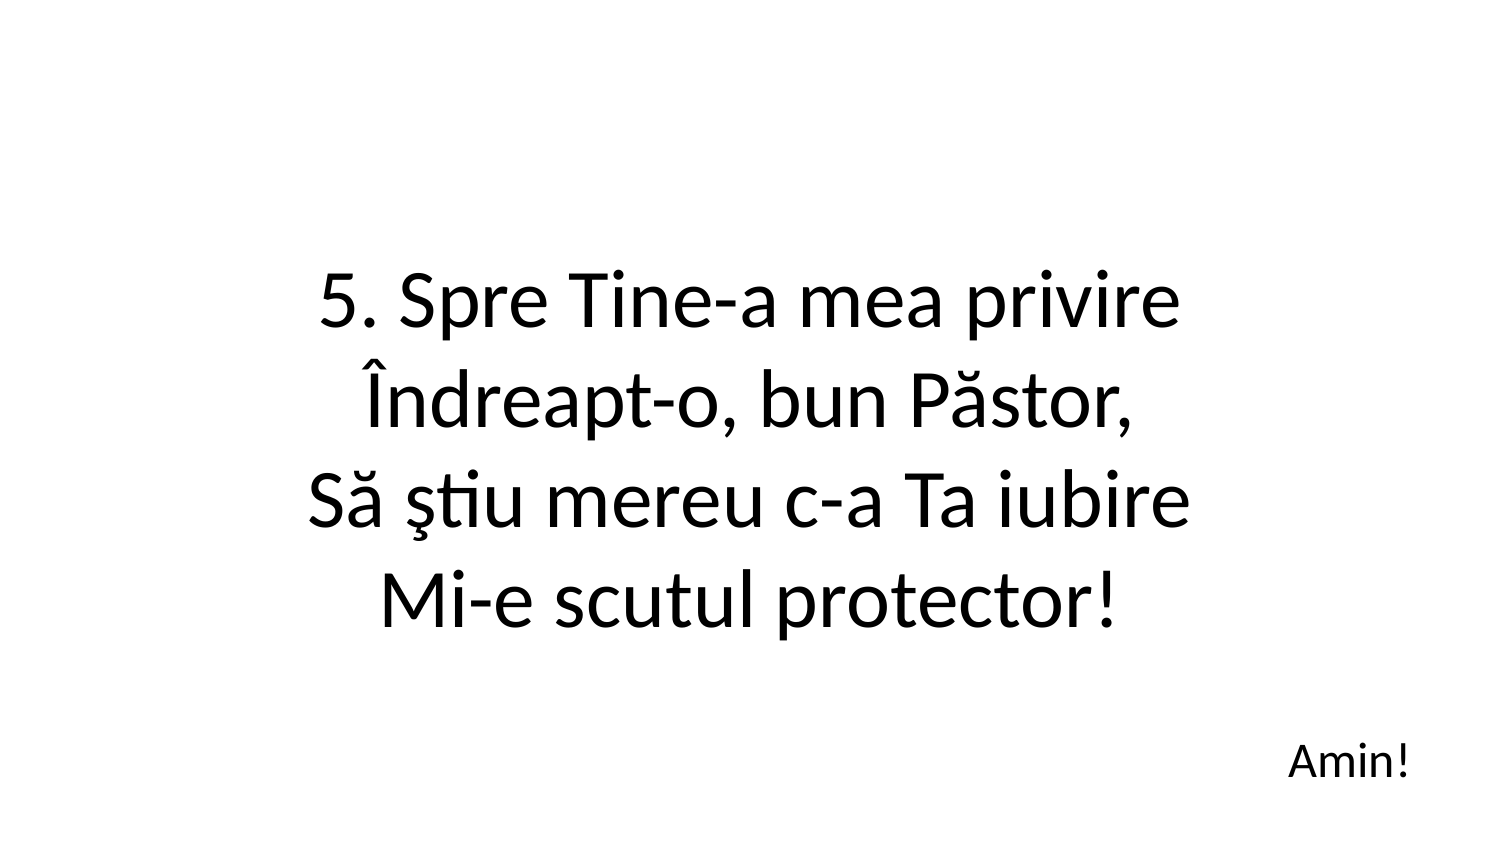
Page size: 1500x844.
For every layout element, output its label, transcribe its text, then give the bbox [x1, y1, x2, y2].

text_box Amin! [1273, 674, 1427, 795]
text_box 5. Spre Tine-a mea privire Îndreapt-o, bun Păstor, Să ştiu mereu c-a Ta iubire Mi-e scutul protector! [292, 192, 1208, 652]
